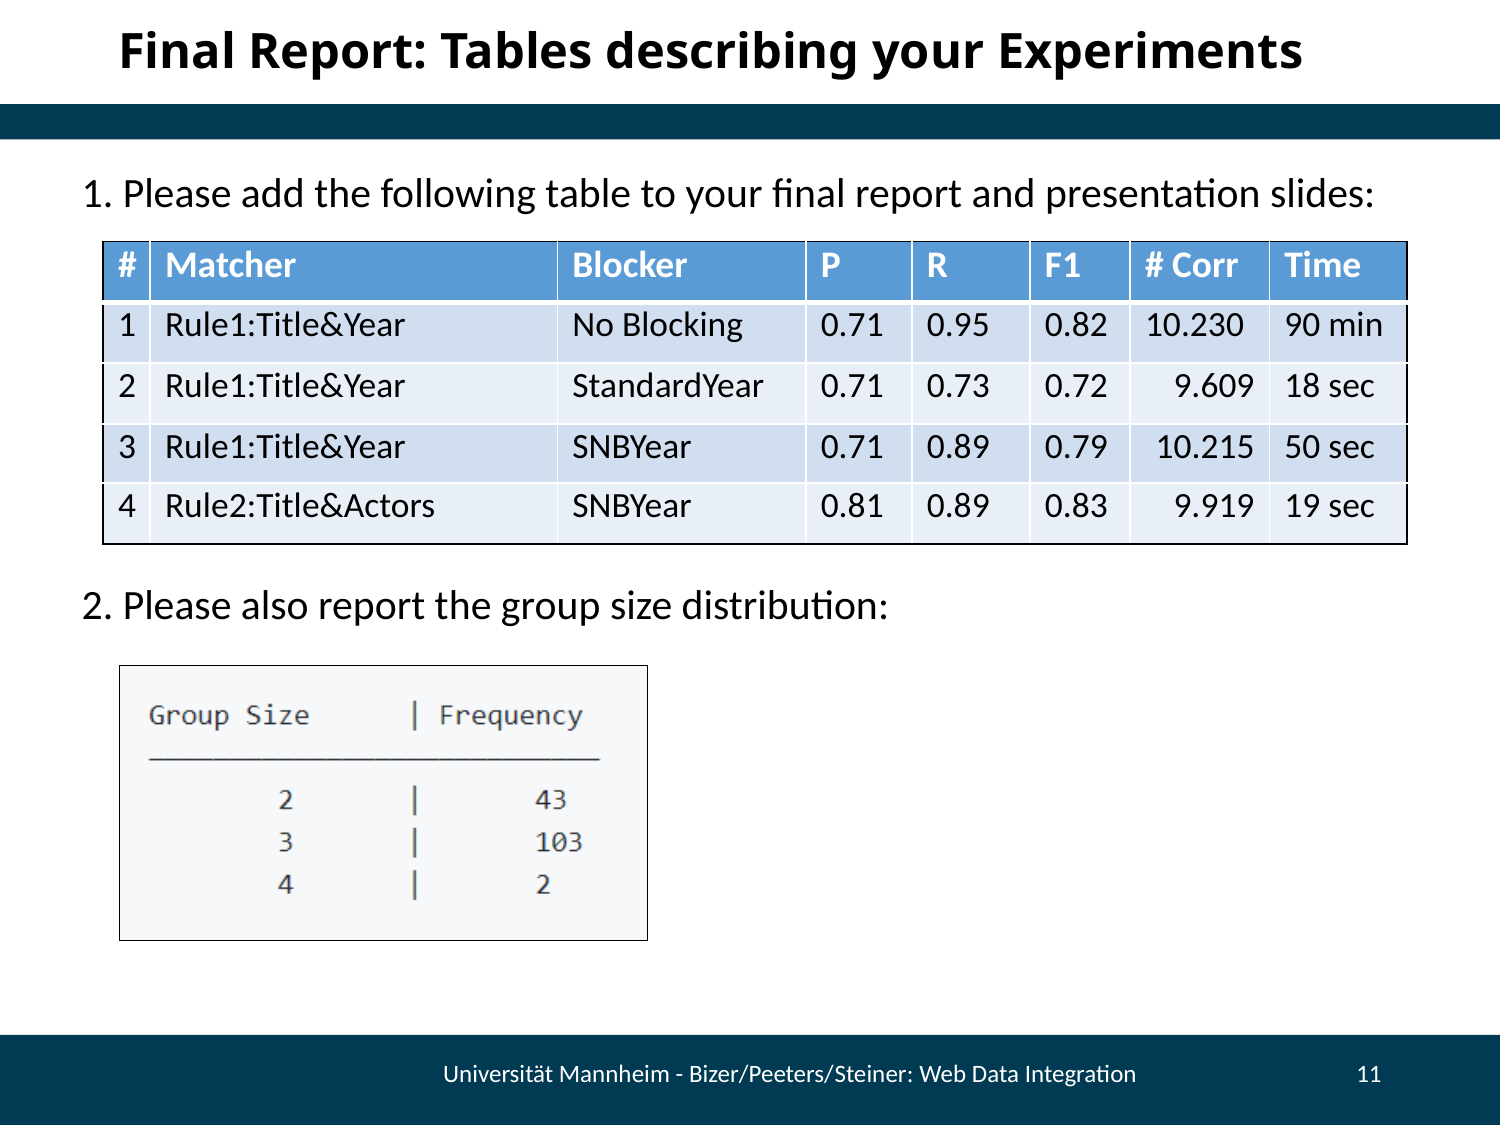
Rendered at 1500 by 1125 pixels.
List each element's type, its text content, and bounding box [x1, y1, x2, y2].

table_cell 4 [104, 484, 149, 543]
table_cell 0.71 [807, 425, 911, 482]
footer Universität Mannheim - Bizer/Peeters/Steiner: Web Data Integration [261, 1042, 1320, 1103]
table_cell 0.72 [1031, 364, 1129, 423]
table_cell 9.919 [1131, 484, 1269, 543]
table_header Blocker [558, 242, 805, 300]
table_cell 9.609 [1131, 364, 1269, 423]
table_cell 2 [104, 364, 149, 423]
table_cell 1 [104, 305, 149, 362]
table_cell Rule1:Title&Year [151, 305, 557, 362]
table_cell 90 min [1270, 305, 1406, 362]
table_header P [807, 242, 911, 300]
table_cell 0.82 [1031, 305, 1129, 362]
table_header # [104, 242, 149, 300]
table_cell 0.73 [913, 364, 1029, 423]
table_cell 50 sec [1270, 425, 1406, 482]
table_cell Rule1:Title&Year [151, 364, 557, 423]
table_cell 0.71 [807, 364, 911, 423]
table_cell Rule1:Title&Year [151, 425, 557, 482]
table_cell 10.215 [1131, 425, 1269, 482]
table_cell SNBYear [558, 425, 805, 482]
slide_number 11 [1320, 1042, 1397, 1103]
table_cell No Blocking [558, 305, 805, 362]
table_cell 10.230 [1131, 305, 1269, 362]
list 1. Please add the following table to your final report and presentation slides: 2. Please also report the group size distribution: [66, 163, 1406, 975]
table_header Time [1270, 242, 1406, 300]
table_cell SNBYear [558, 484, 805, 543]
title Final Report: Tables describing your Experiments [103, 19, 1397, 88]
table_cell 19 sec [1270, 484, 1406, 543]
table_header Matcher [151, 242, 557, 300]
table_cell 0.79 [1031, 425, 1129, 482]
table_cell Rule2:Title&Actors [151, 484, 557, 543]
table_cell 0.89 [913, 425, 1029, 482]
table_cell 3 [104, 425, 149, 482]
picture [119, 665, 648, 941]
table_header F1 [1031, 242, 1129, 300]
table_cell 0.89 [913, 484, 1029, 543]
table_cell 18 sec [1270, 364, 1406, 423]
table_cell StandardYear [558, 364, 805, 423]
table_cell 0.83 [1031, 484, 1129, 543]
table_cell 0.95 [913, 305, 1029, 362]
table_cell 0.71 [807, 305, 911, 362]
table_header # Corr [1131, 242, 1269, 300]
table_header R [913, 242, 1029, 300]
table_cell 0.81 [807, 484, 911, 543]
